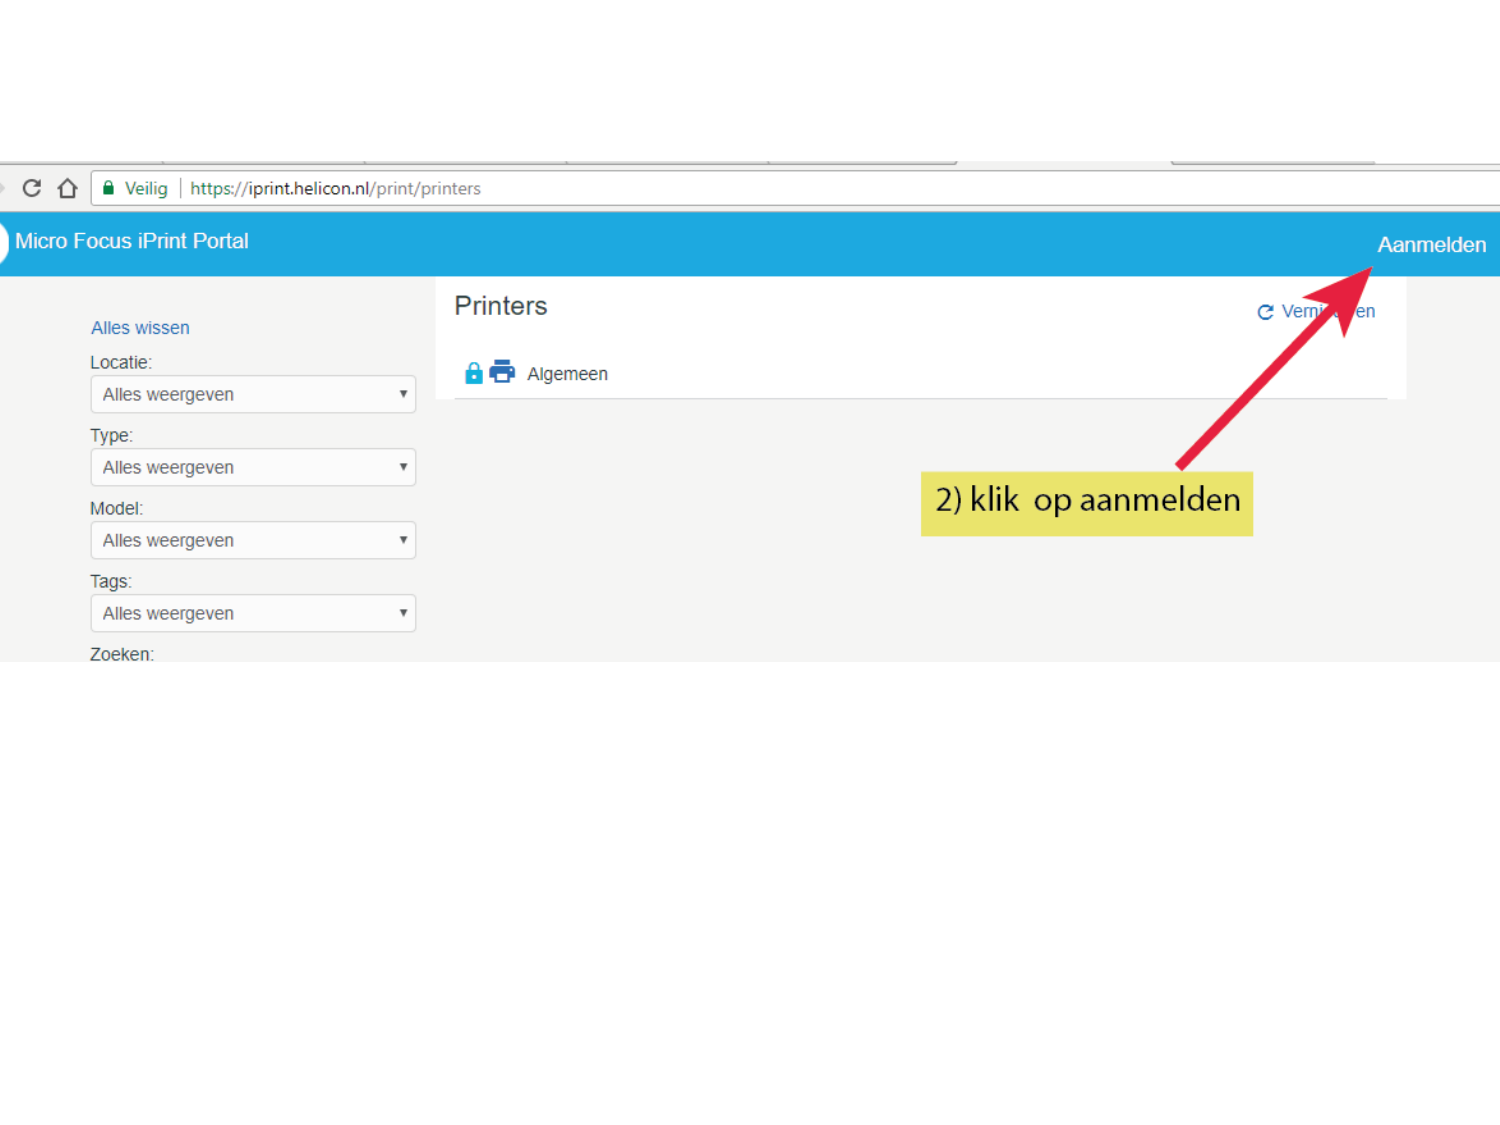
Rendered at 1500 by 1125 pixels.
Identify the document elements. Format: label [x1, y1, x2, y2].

picture [0, 160, 1500, 662]
